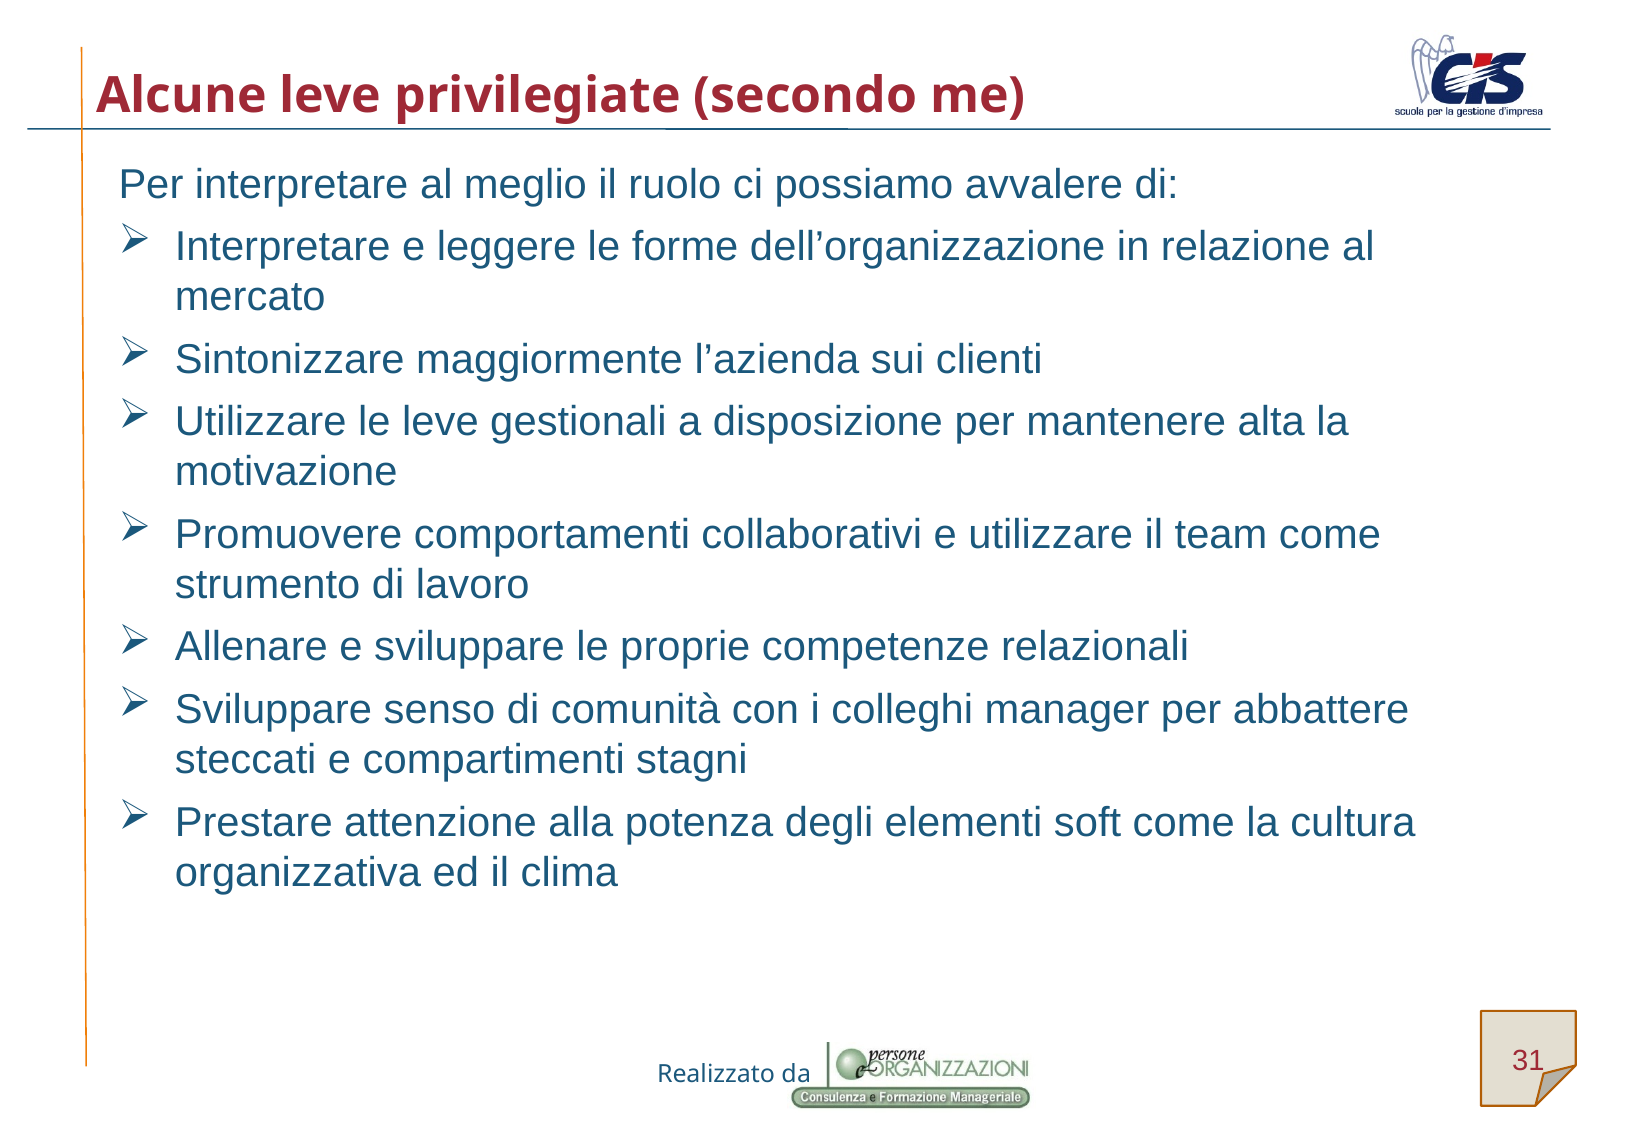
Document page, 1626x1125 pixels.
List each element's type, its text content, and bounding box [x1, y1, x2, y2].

picture [787, 1042, 1036, 1117]
text_box Per interpretare al meglio il ruolo ci possiamo avvalere di: Interpretare e leggere le forme dell’organizzazione in relazione al mercato Sintonizzare maggiormente l’azienda sui clienti Utilizzare le leve gestionali a disposizione per mantenere alta la motivazione Promuovere comportamenti collaborativi e utilizzare il team come strumento di lavoro Allenare e sviluppare le proprie competenze relazionali Sviluppare senso di comunità con i colleghi manager per abbattere steccati e compartimenti stagni Prestare attenzione alla potenza degli elementi soft come la cultura organizzativa ed il clima [103, 149, 1545, 902]
slide_number 31 [1486, 1028, 1571, 1089]
picture [1390, 30, 1545, 121]
title Alcune leve privilegiate (secondo me) [81, 33, 1544, 153]
picture [787, 1070, 792, 1080]
